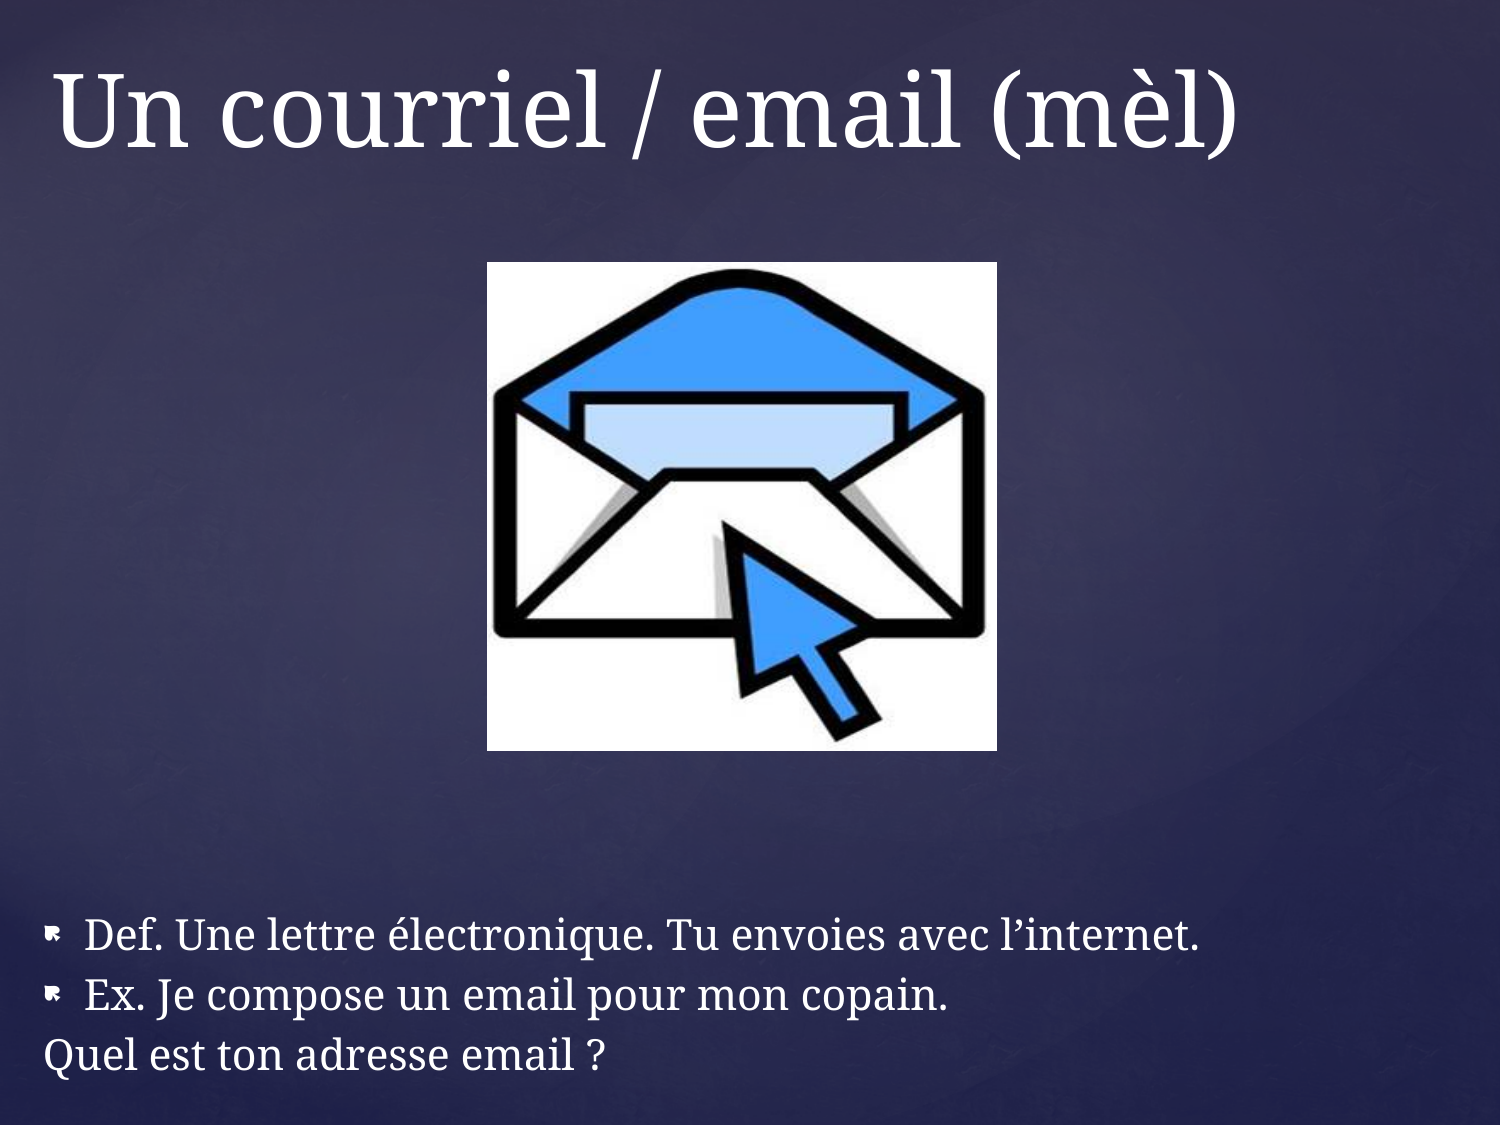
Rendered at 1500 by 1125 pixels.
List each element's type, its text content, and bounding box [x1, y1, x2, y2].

picture [486, 261, 998, 751]
title Un courriel / email (mèl) [37, 24, 1275, 175]
list Def. Une lettre électronique. Tu envoies avec l’internet. Ex. Je compose un email pour mon copain. Quel est ton adresse email ? [24, 900, 1400, 1088]
